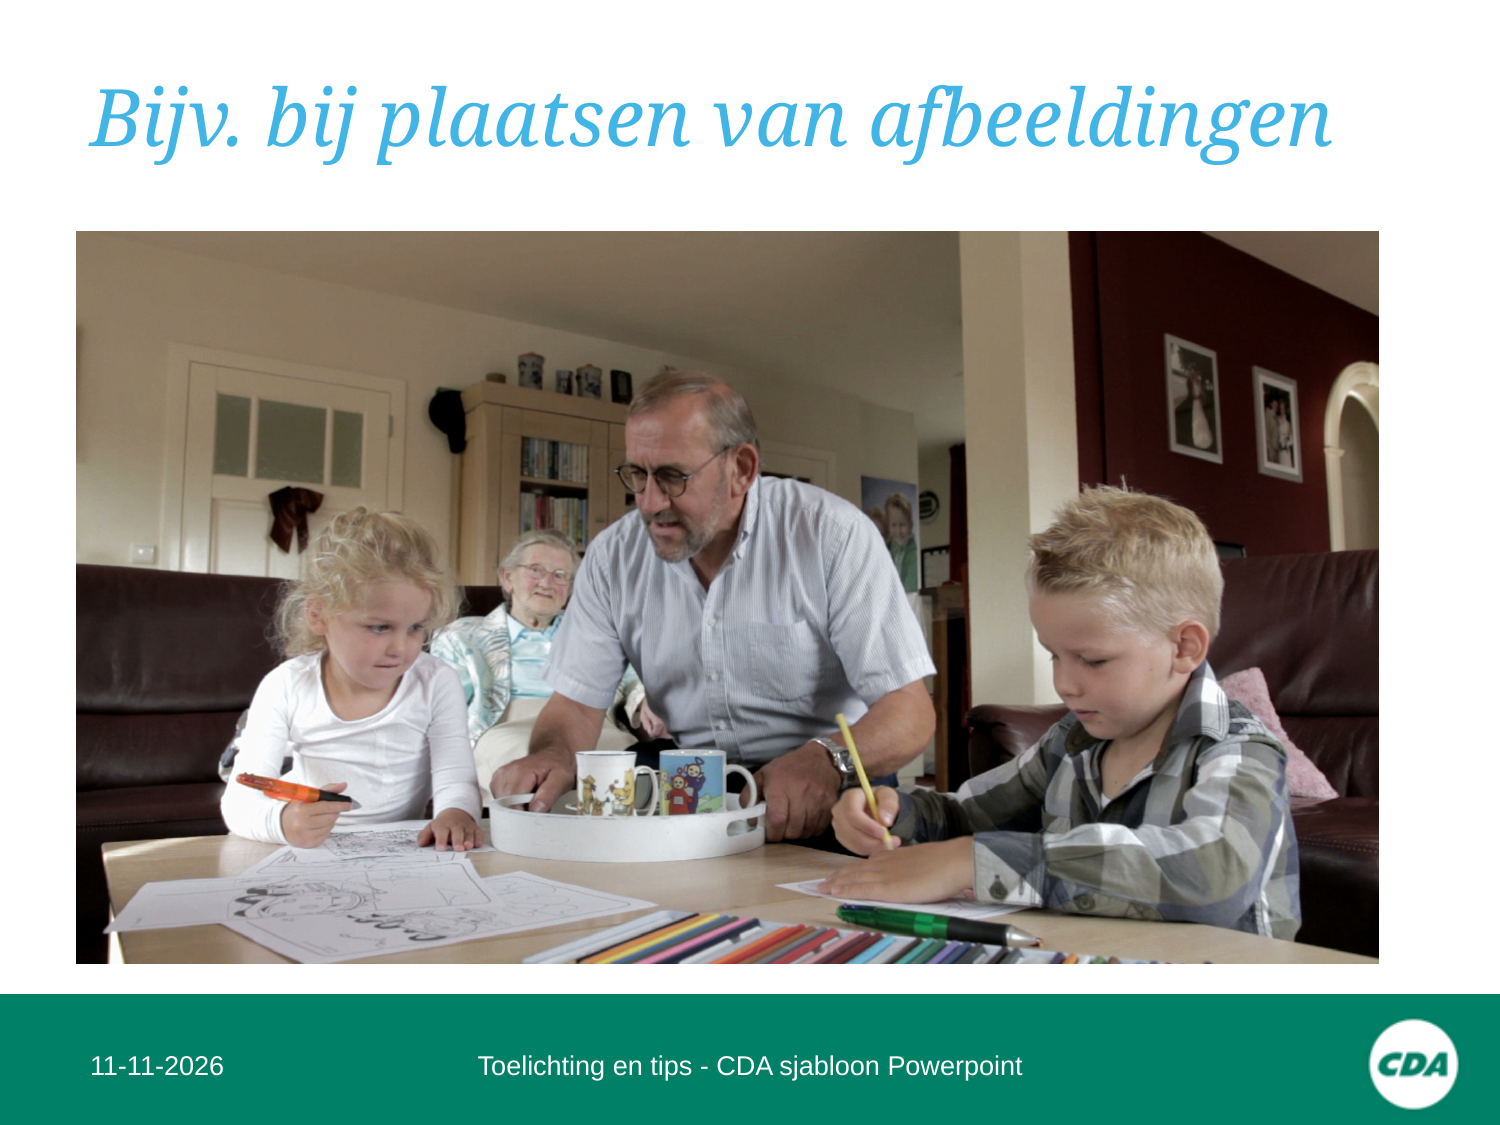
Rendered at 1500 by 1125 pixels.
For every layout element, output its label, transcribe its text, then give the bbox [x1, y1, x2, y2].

title Bijv. bij plaatsen van afbeeldingen [75, 45, 1425, 185]
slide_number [75, 1035, 289, 1095]
picture [76, 231, 1379, 965]
footer Toelichting en tips - CDA sjabloon Powerpoint [289, 1035, 1211, 1095]
picture [0, 994, 1500, 1125]
